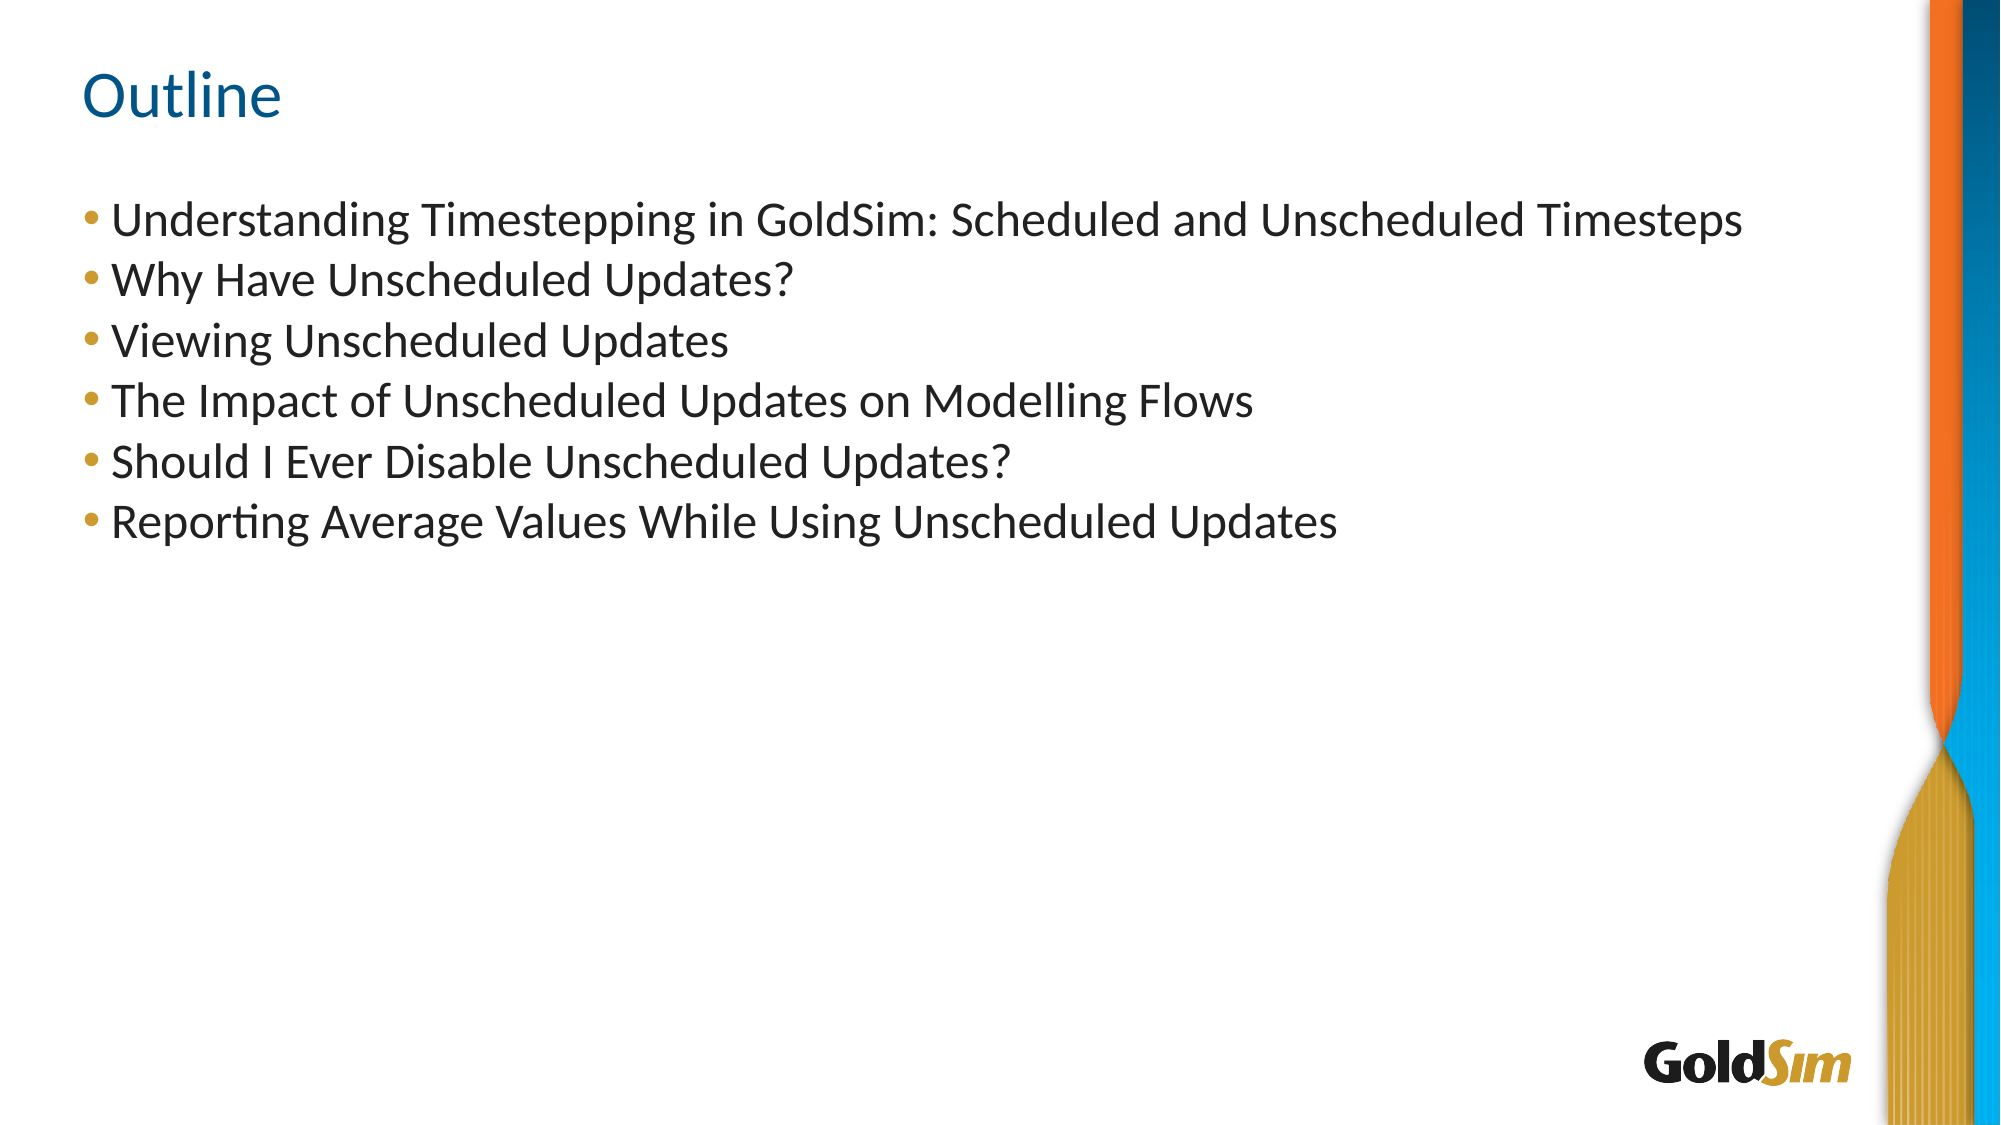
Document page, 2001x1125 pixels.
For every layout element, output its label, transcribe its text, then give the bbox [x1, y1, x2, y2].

list Understanding Timestepping in GoldSim: Scheduled and Unscheduled Timesteps Why Have Unscheduled Updates? Viewing Unscheduled Updates The Impact of Unscheduled Updates on Modelling Flows Should I Ever Disable Unscheduled Updates? Reporting Average Values While Using Unscheduled Updates [82, 192, 1808, 552]
title Outline [82, 59, 1808, 167]
picture [1643, 0, 1974, 1125]
